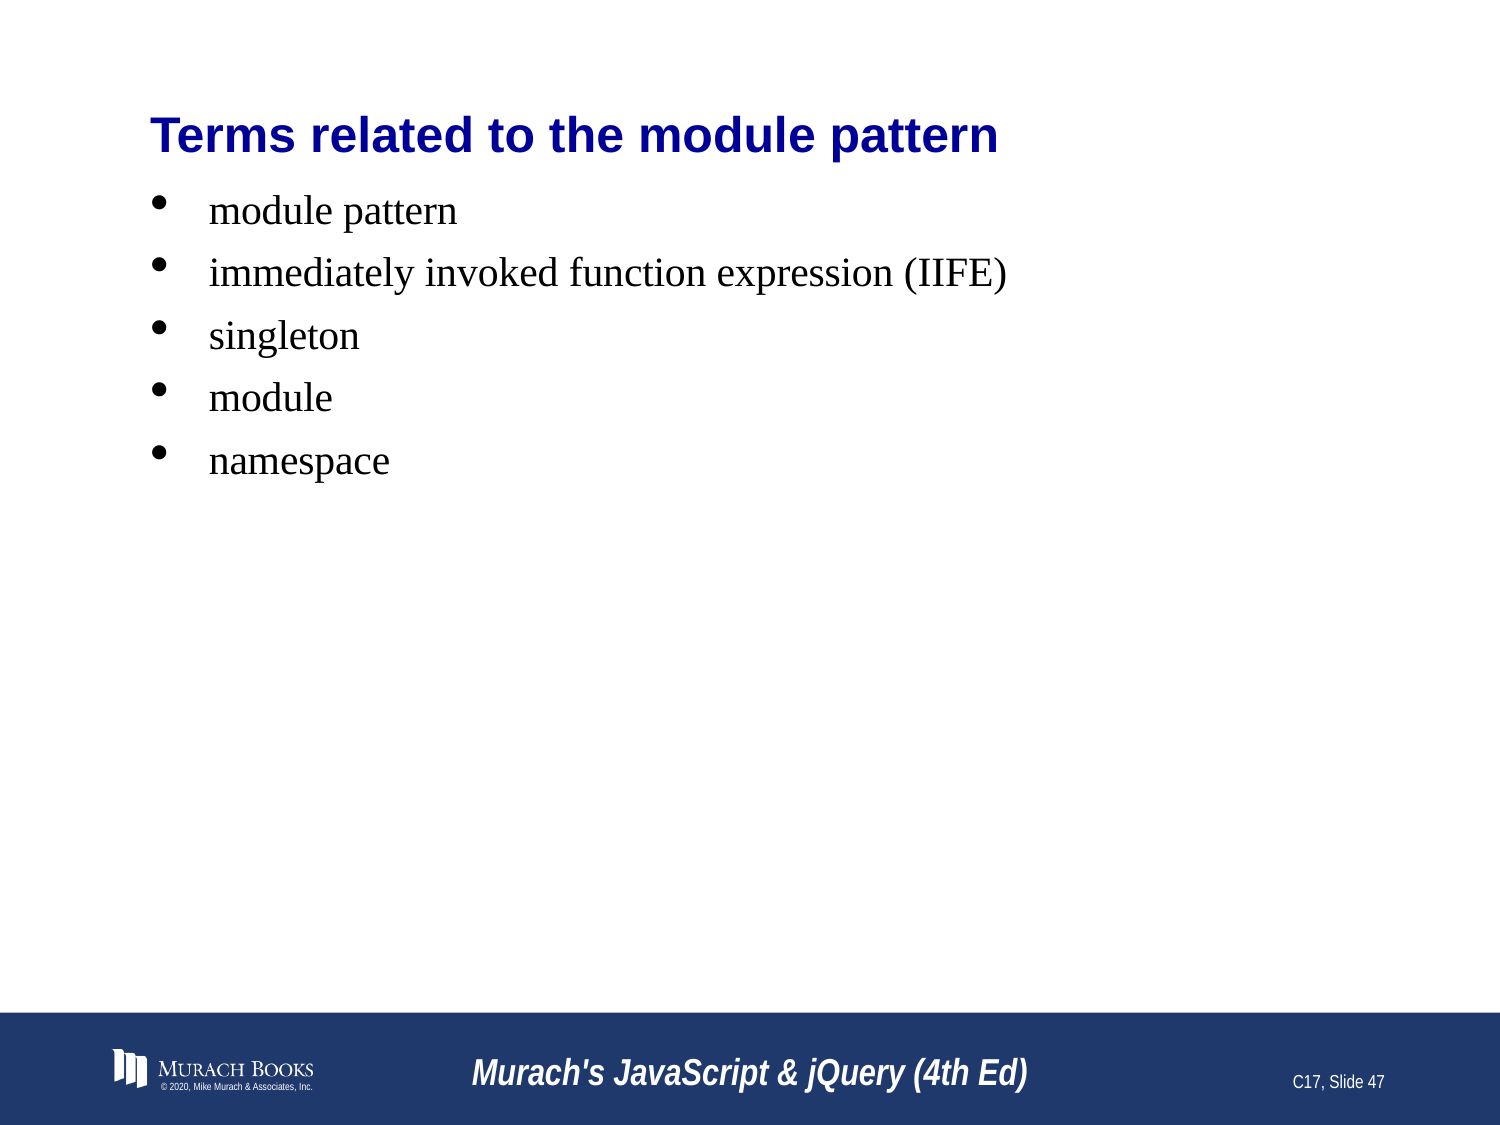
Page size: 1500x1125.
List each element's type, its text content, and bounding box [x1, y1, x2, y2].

slide_number C17, Slide 47 [1087, 1025, 1400, 1100]
list module pattern immediately invoked function expression (IIFE) singleton module namespace [137, 174, 1350, 975]
title Terms related to the module pattern [150, 102, 1350, 164]
footer © 2020, Mike Murach & Associates, Inc. [12, 1025, 463, 1100]
slide_number Murach's JavaScript & jQuery (4th Ed) [463, 1025, 1050, 1100]
